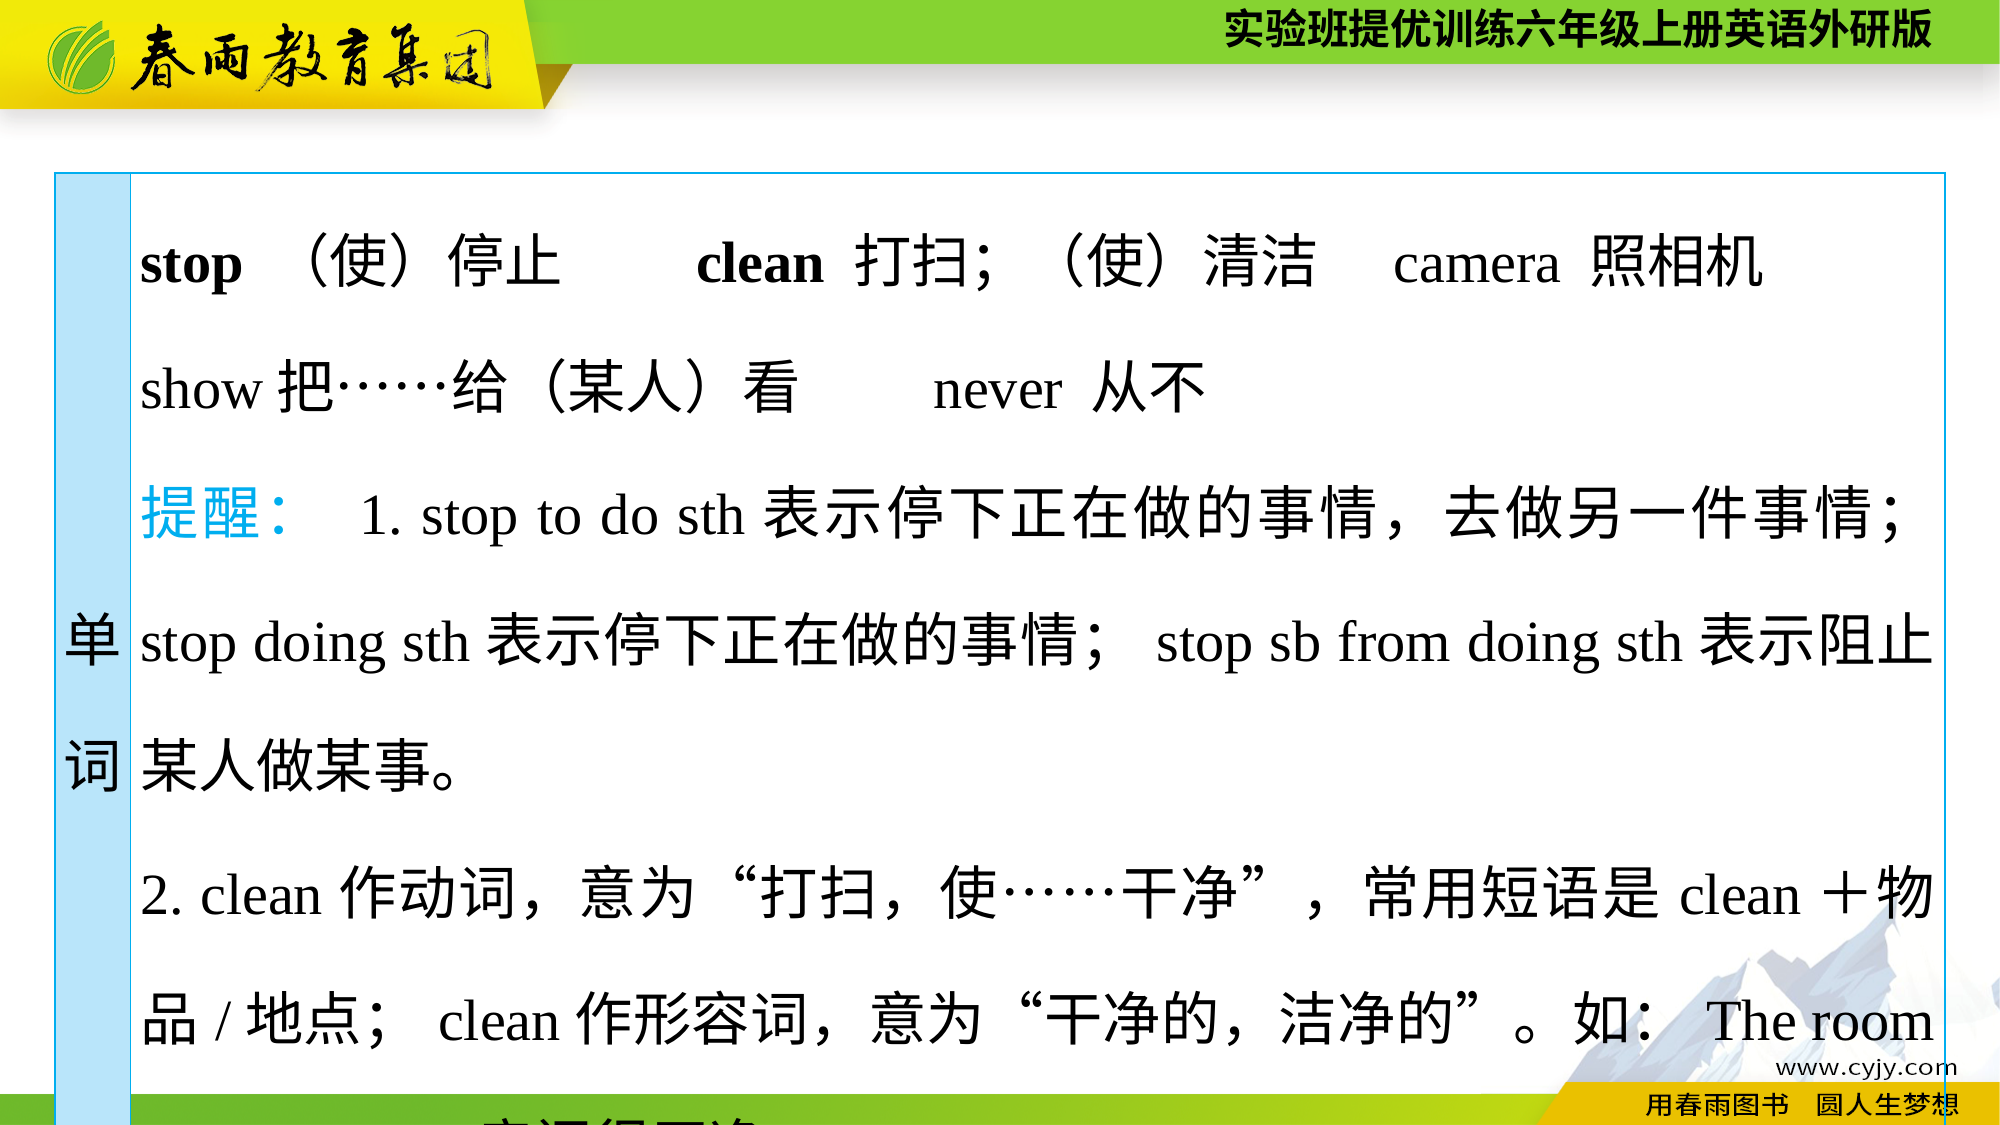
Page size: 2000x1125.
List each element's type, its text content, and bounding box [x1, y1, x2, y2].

table_header stop （使）停止 clean 打扫；（使）清洁 camera 照相机 show把……给（某人）看 never 从不 提醒： 1. stop to do sth表示停下正在做的事情，去做另一件事情； stop doing sth表示停下正在做的事情；stop sb from doing sth表示阻止某人做某事。 2. clean作动词，意为“打扫，使……干净”，常用短语是clean＋物品/地点；clean作形容词，意为“干净的，洁净的”。如：The room is very clean. 房间很干净。 [131, 174, 1944, 1125]
picture [0, 0, 2000, 1125]
table_header 单 词 [56, 174, 130, 1125]
